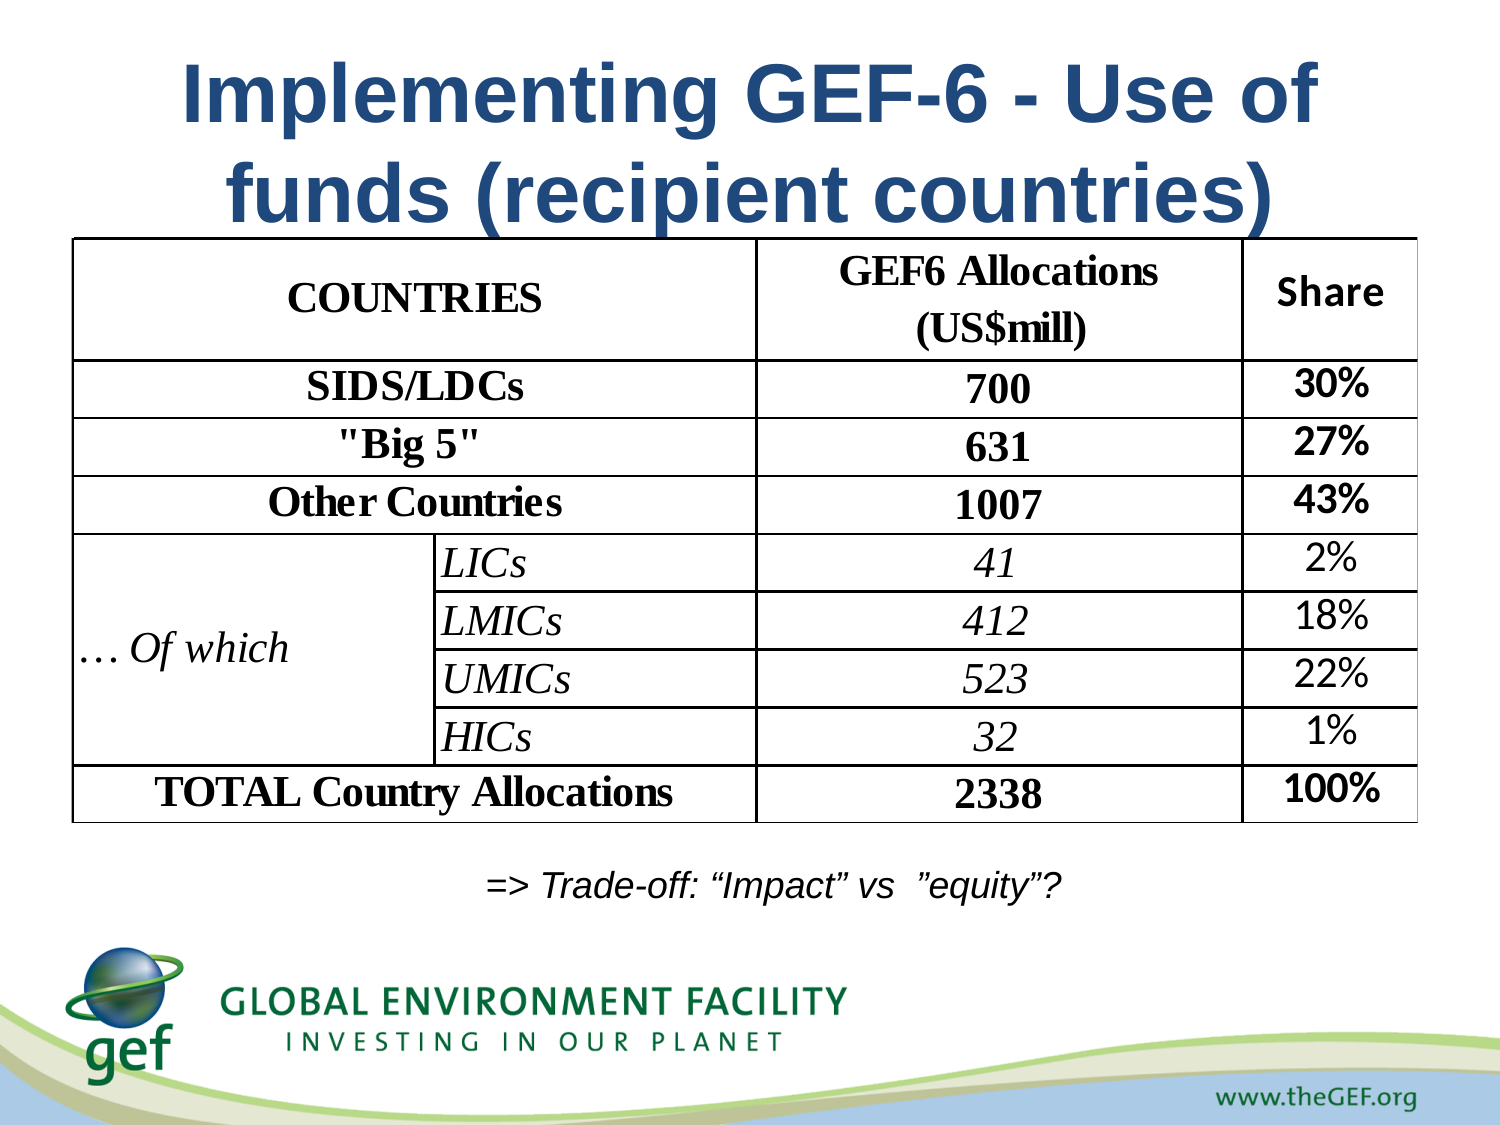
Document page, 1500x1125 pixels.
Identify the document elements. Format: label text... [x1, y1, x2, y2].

picture [0, 920, 1500, 1125]
text_box => Trade-off: “Impact” vs ”equity”? [460, 853, 1336, 914]
title Implementing GEF-6 - Use of funds (recipient countries) [75, 45, 1425, 233]
picture [71, 237, 1421, 826]
